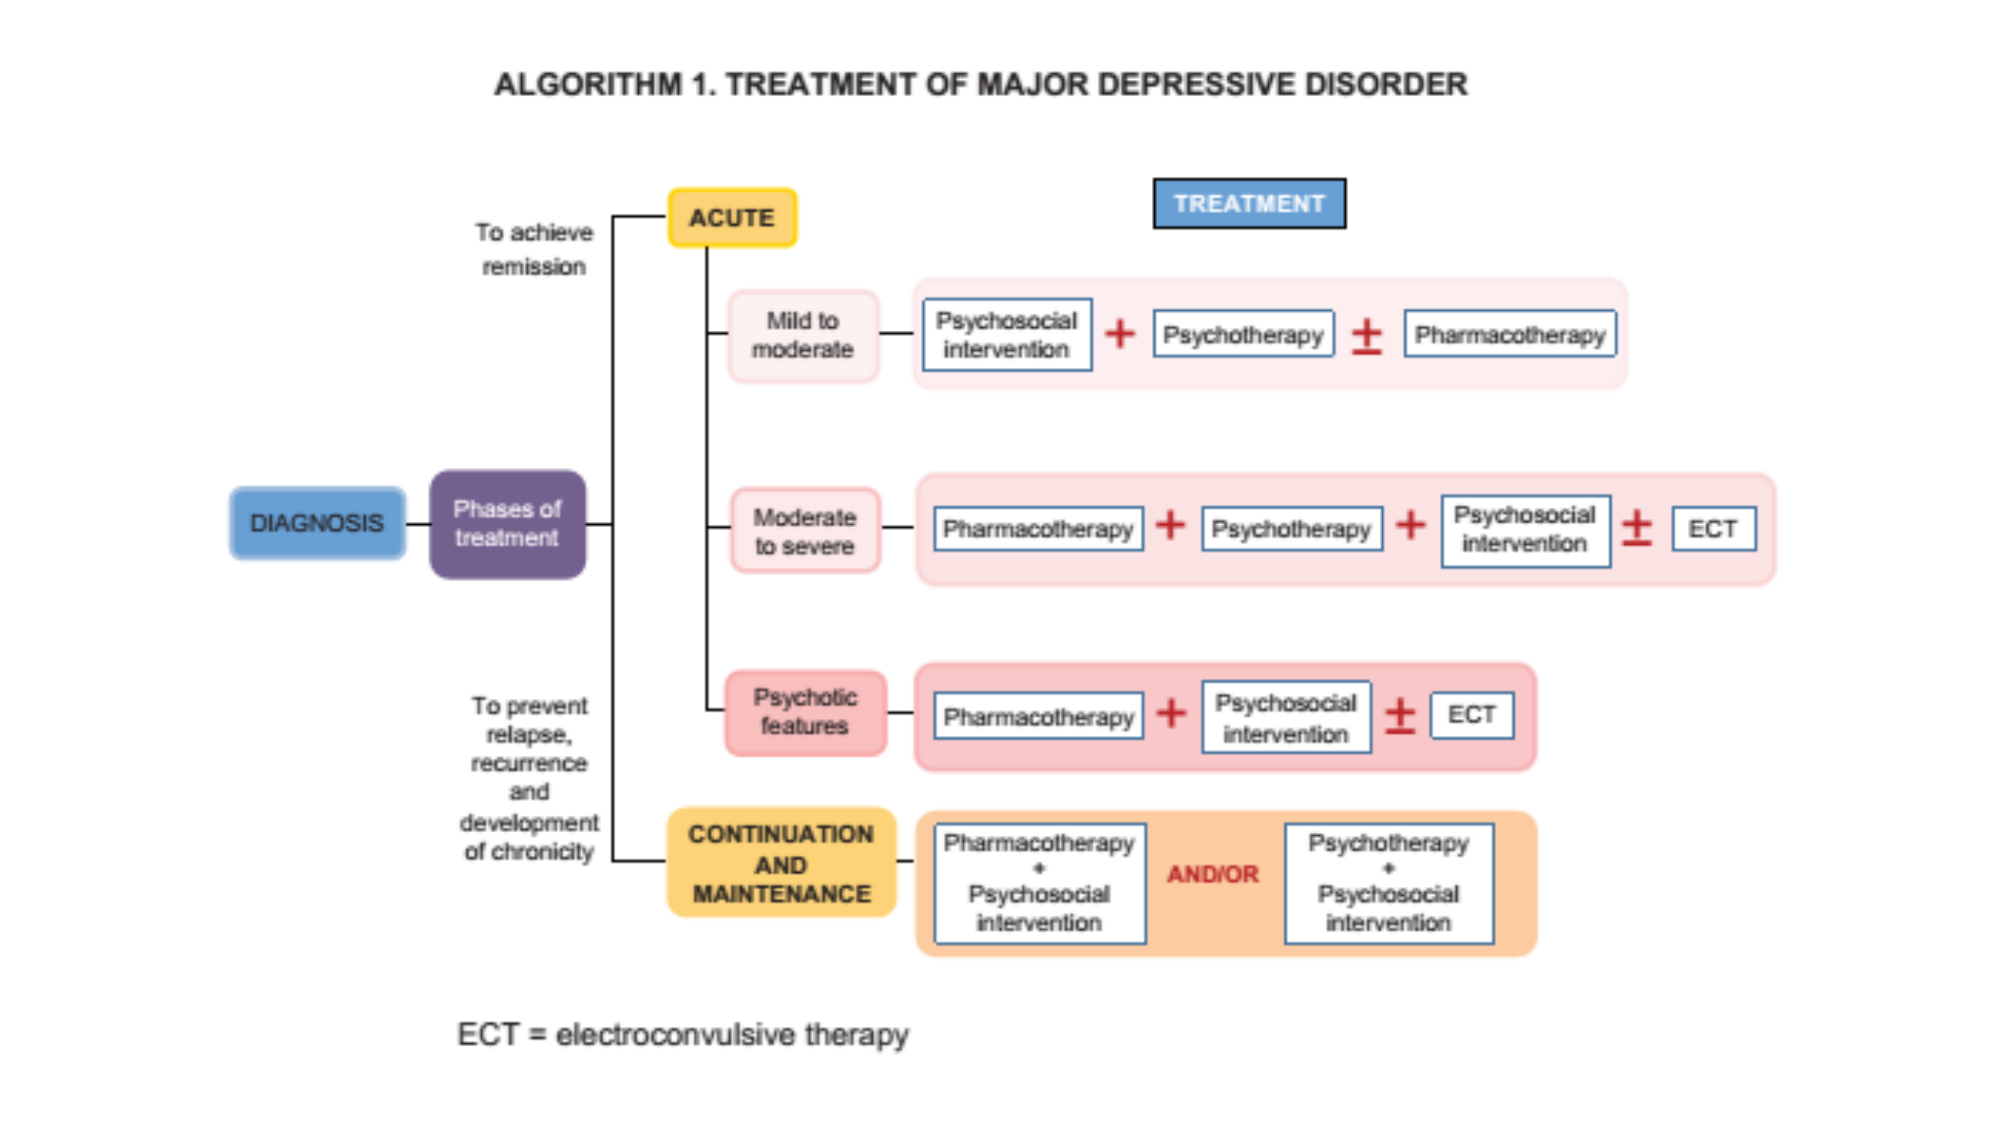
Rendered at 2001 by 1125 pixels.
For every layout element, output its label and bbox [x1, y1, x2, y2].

list [179, 39, 1821, 1066]
